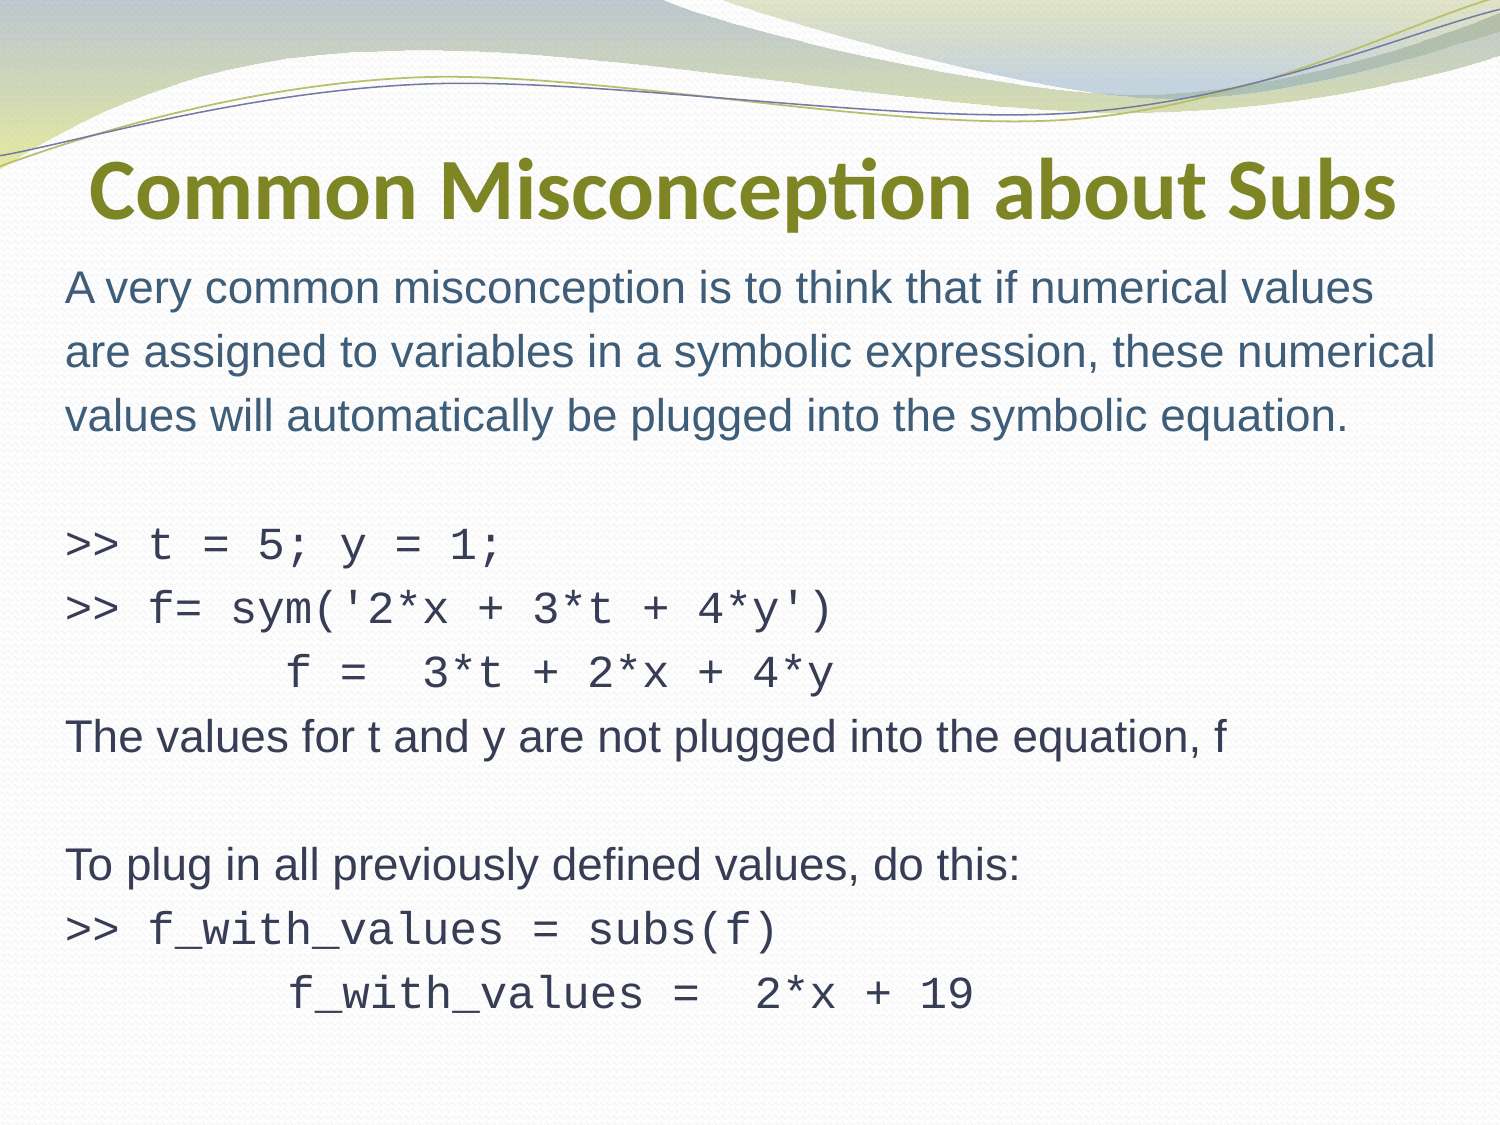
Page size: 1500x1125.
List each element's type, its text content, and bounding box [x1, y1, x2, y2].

title Common Misconception about Subs [24, 50, 1463, 238]
list A very common misconception is to think that if numerical values are assigned to variables in a symbolic expression, these numerical values will automatically be plugged into the symbolic equation. >> t = 5; y = 1; >> f= sym('2*x + 3*t + 4*y') f = 3*t + 2*x + 4*y The values for t and y are not plugged into the equation, f To plug in all previously defined values, do this: >> f_with_values = subs(f) f_with_values = 2*x + 19 [50, 249, 1463, 1100]
